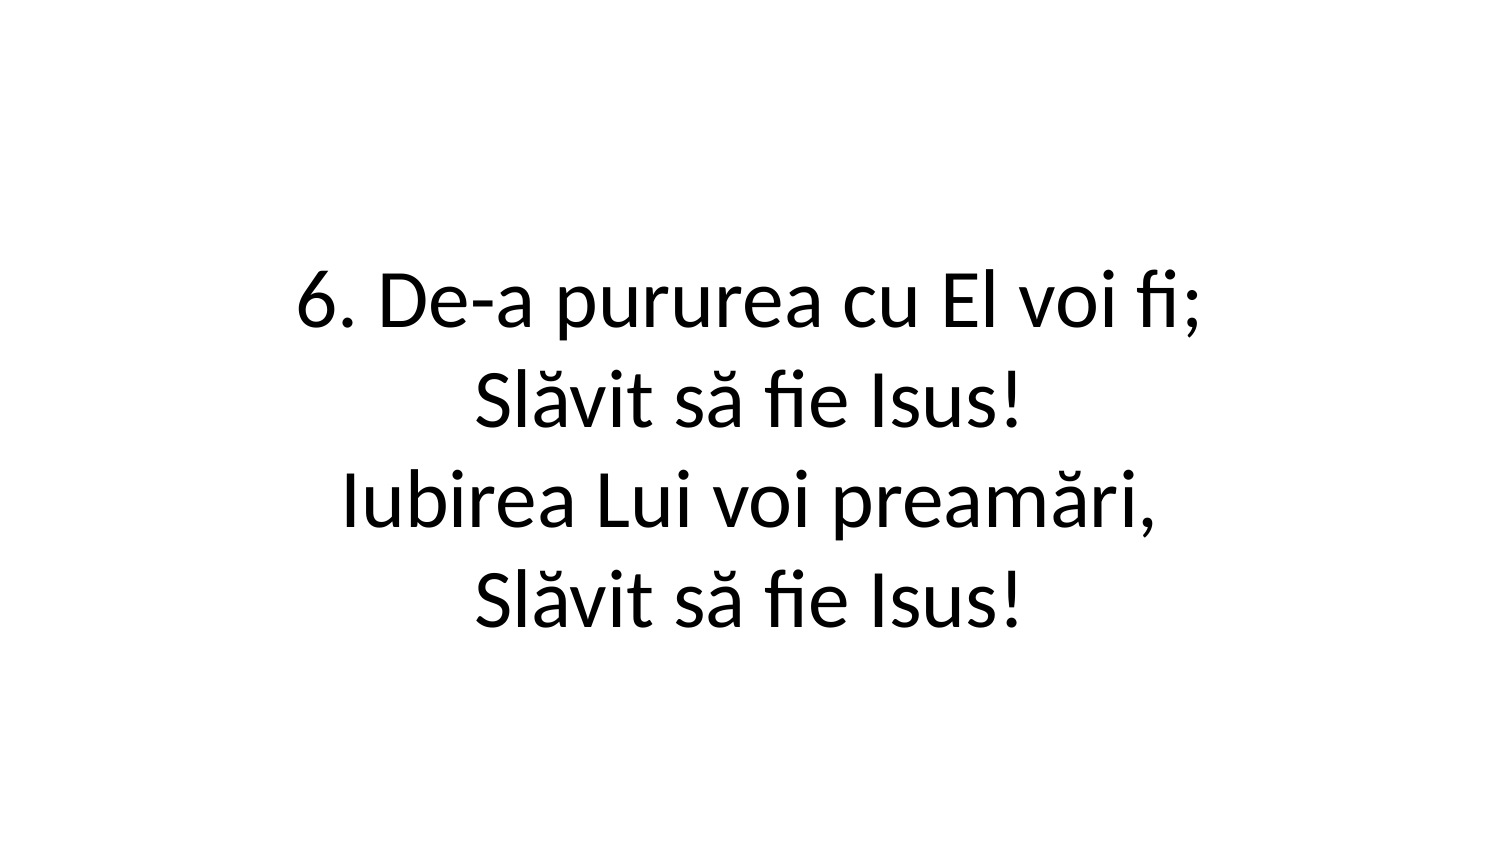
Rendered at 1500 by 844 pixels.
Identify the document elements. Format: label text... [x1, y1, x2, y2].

text_box 6. De-a pururea cu El voi fi; Slăvit să fie Isus! Iubirea Lui voi preamări, Slăvit să fie Isus! [280, 192, 1220, 652]
